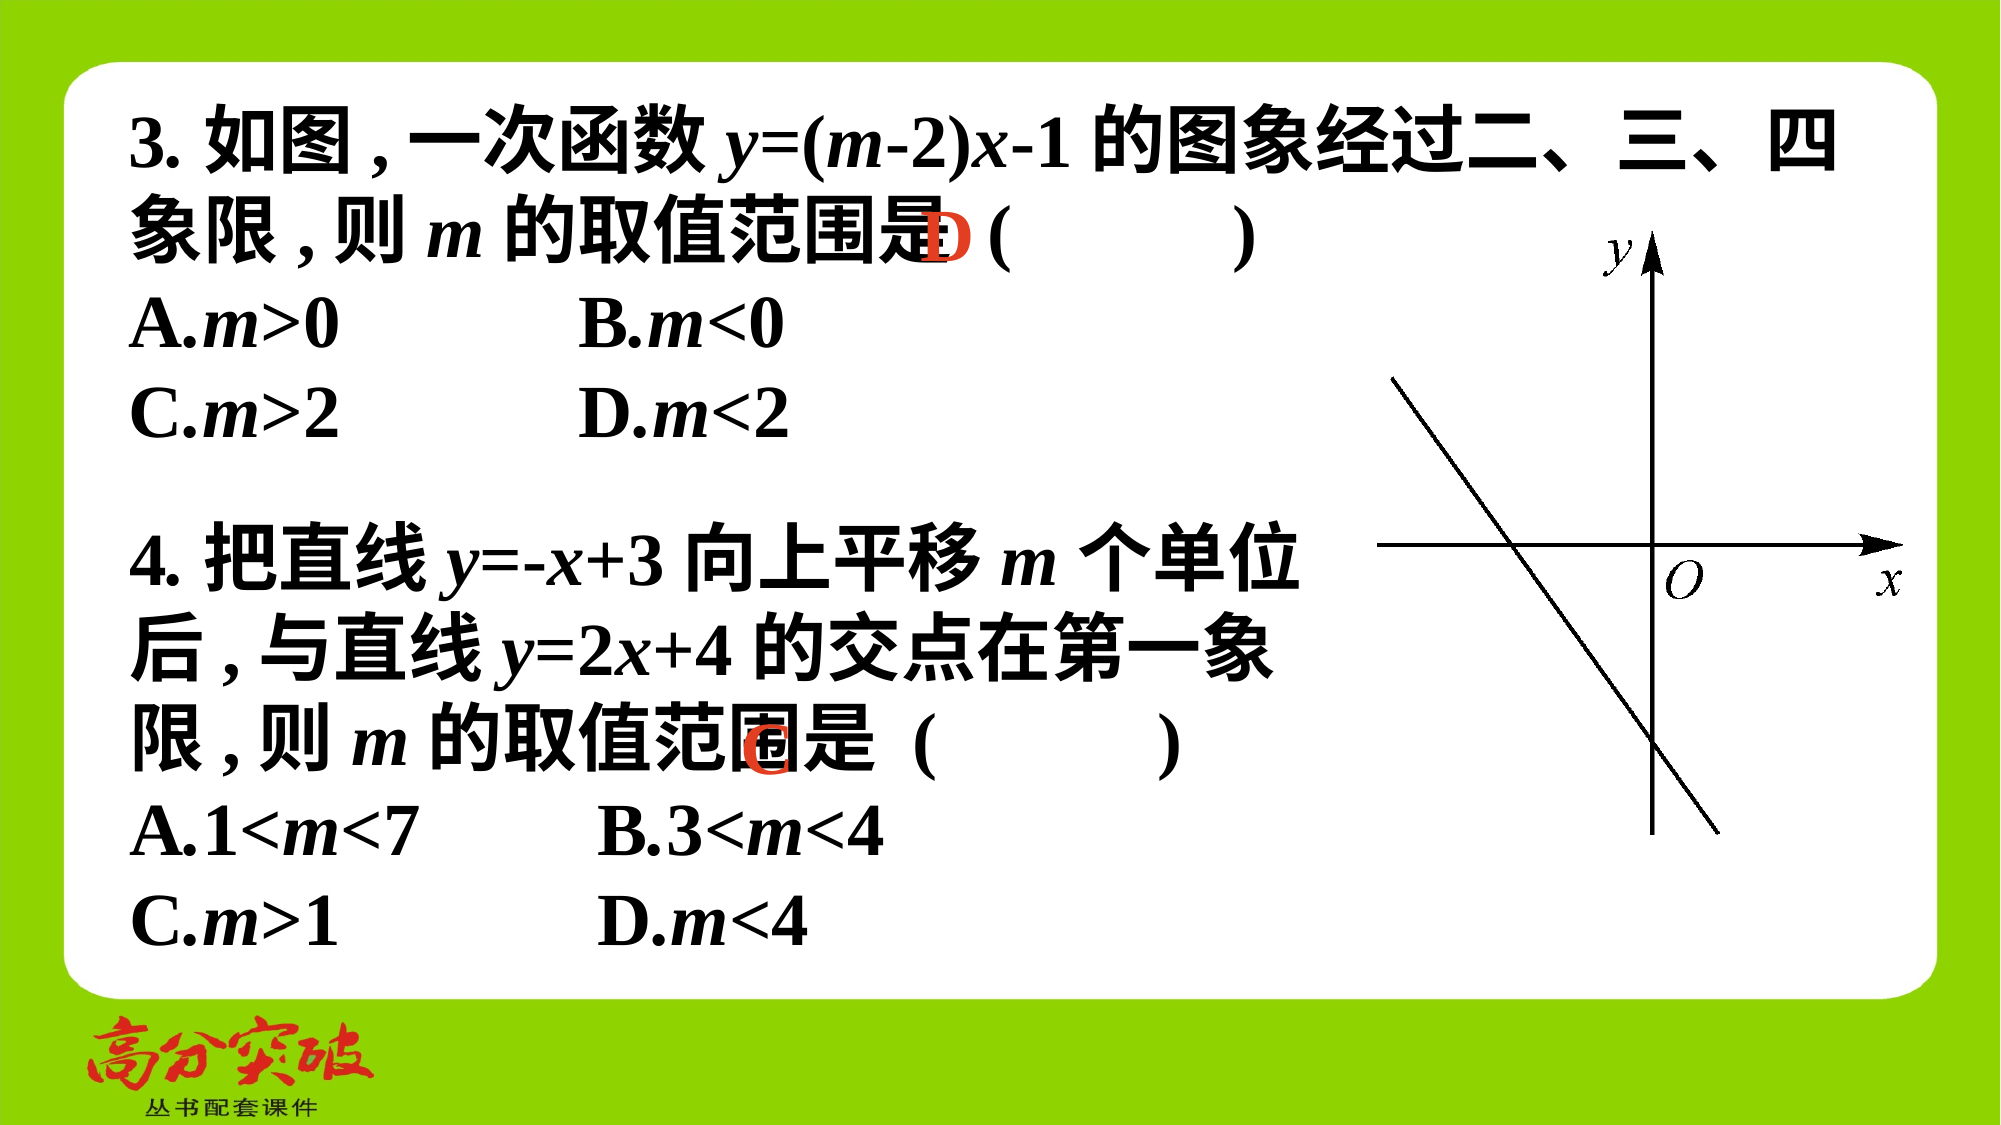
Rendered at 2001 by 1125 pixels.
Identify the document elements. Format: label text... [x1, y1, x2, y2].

text_box 4.把直线y=-x+3向上平移m个单位后,与直线y=2x+4的交点在第一象限,则m的取值范围是 ( ) A.1<m<7 B.3<m<4 C.m>1 D.m<4 [114, 503, 1355, 969]
text_box D [905, 178, 1017, 284]
text_box 3.如图,一次函数y=(m-2)x-1的图象经过二、三、四象限,则m的取值范围是 ( ) A.m>0 B.m<0 C.m>2 D.m<2 [114, 85, 1863, 461]
picture [0, 0, 2001, 1125]
text_box C [725, 692, 841, 798]
